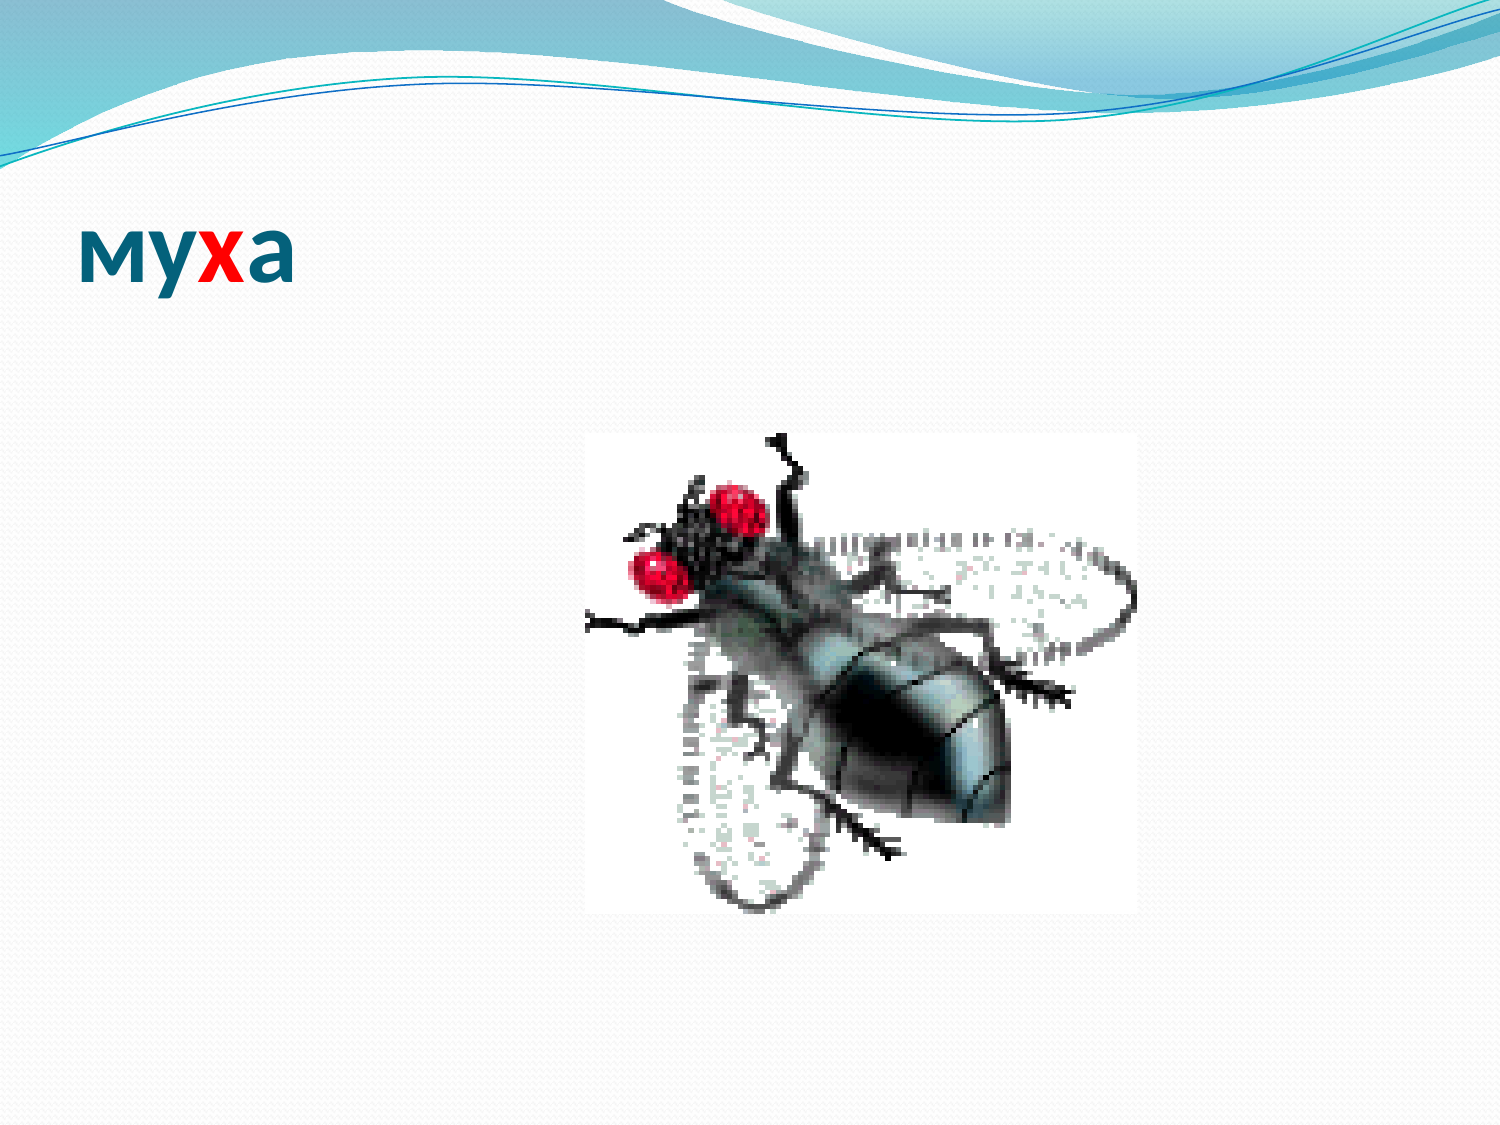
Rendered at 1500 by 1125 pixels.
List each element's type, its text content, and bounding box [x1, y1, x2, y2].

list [585, 433, 1137, 915]
title муха [75, 115, 1425, 303]
